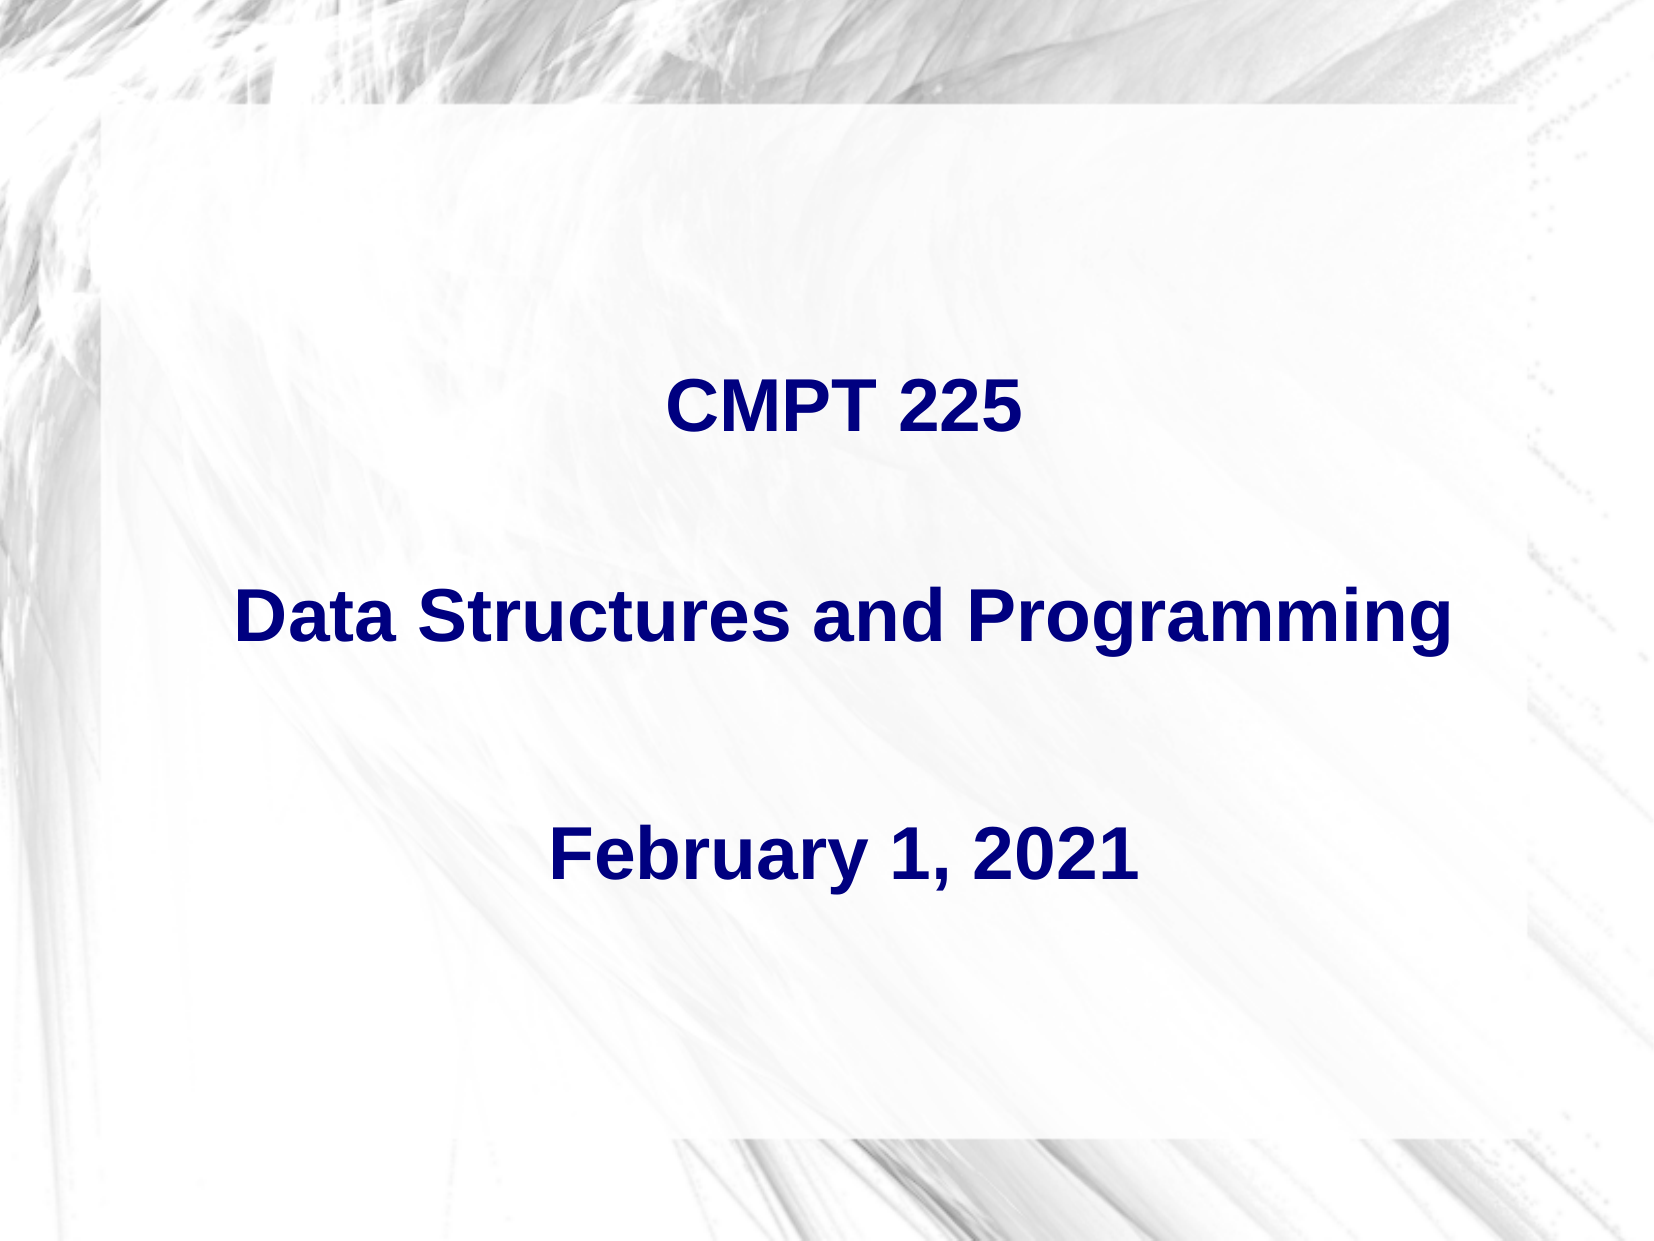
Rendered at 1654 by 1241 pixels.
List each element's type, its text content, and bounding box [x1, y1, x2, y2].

list CMPT 225 Data Structures and Programming February 1, 2021 [118, 237, 1571, 1134]
picture [0, 0, 1654, 1241]
